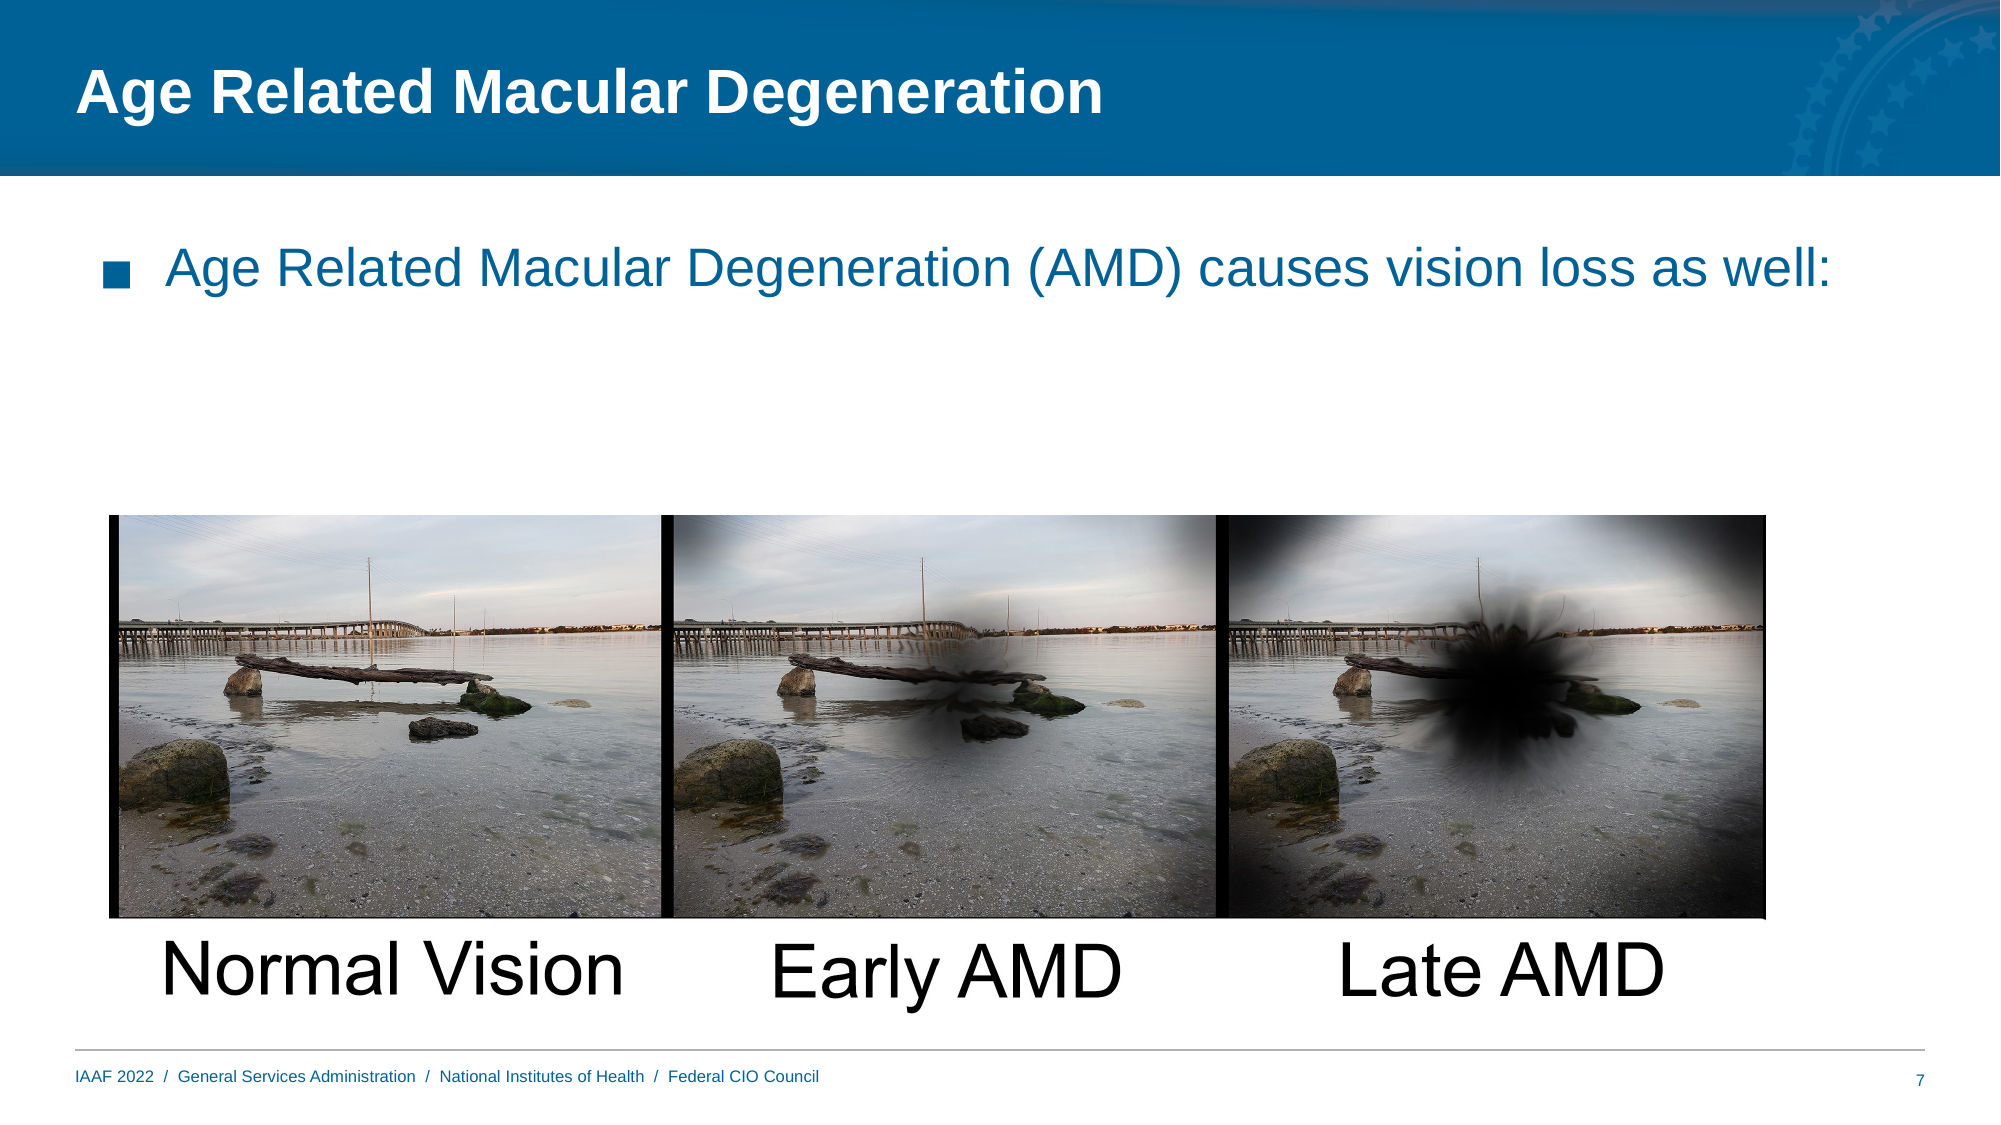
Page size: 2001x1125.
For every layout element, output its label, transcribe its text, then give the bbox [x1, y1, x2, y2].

picture [109, 515, 1766, 1036]
picture [0, 168, 666, 176]
list Age Related Macular Degeneration (AMD) causes vision loss as well: [75, 224, 1881, 1035]
slide_number 7 [1880, 1065, 1925, 1095]
picture [0, 0, 2000, 176]
title Age Related Macular Degeneration [75, 52, 1800, 128]
